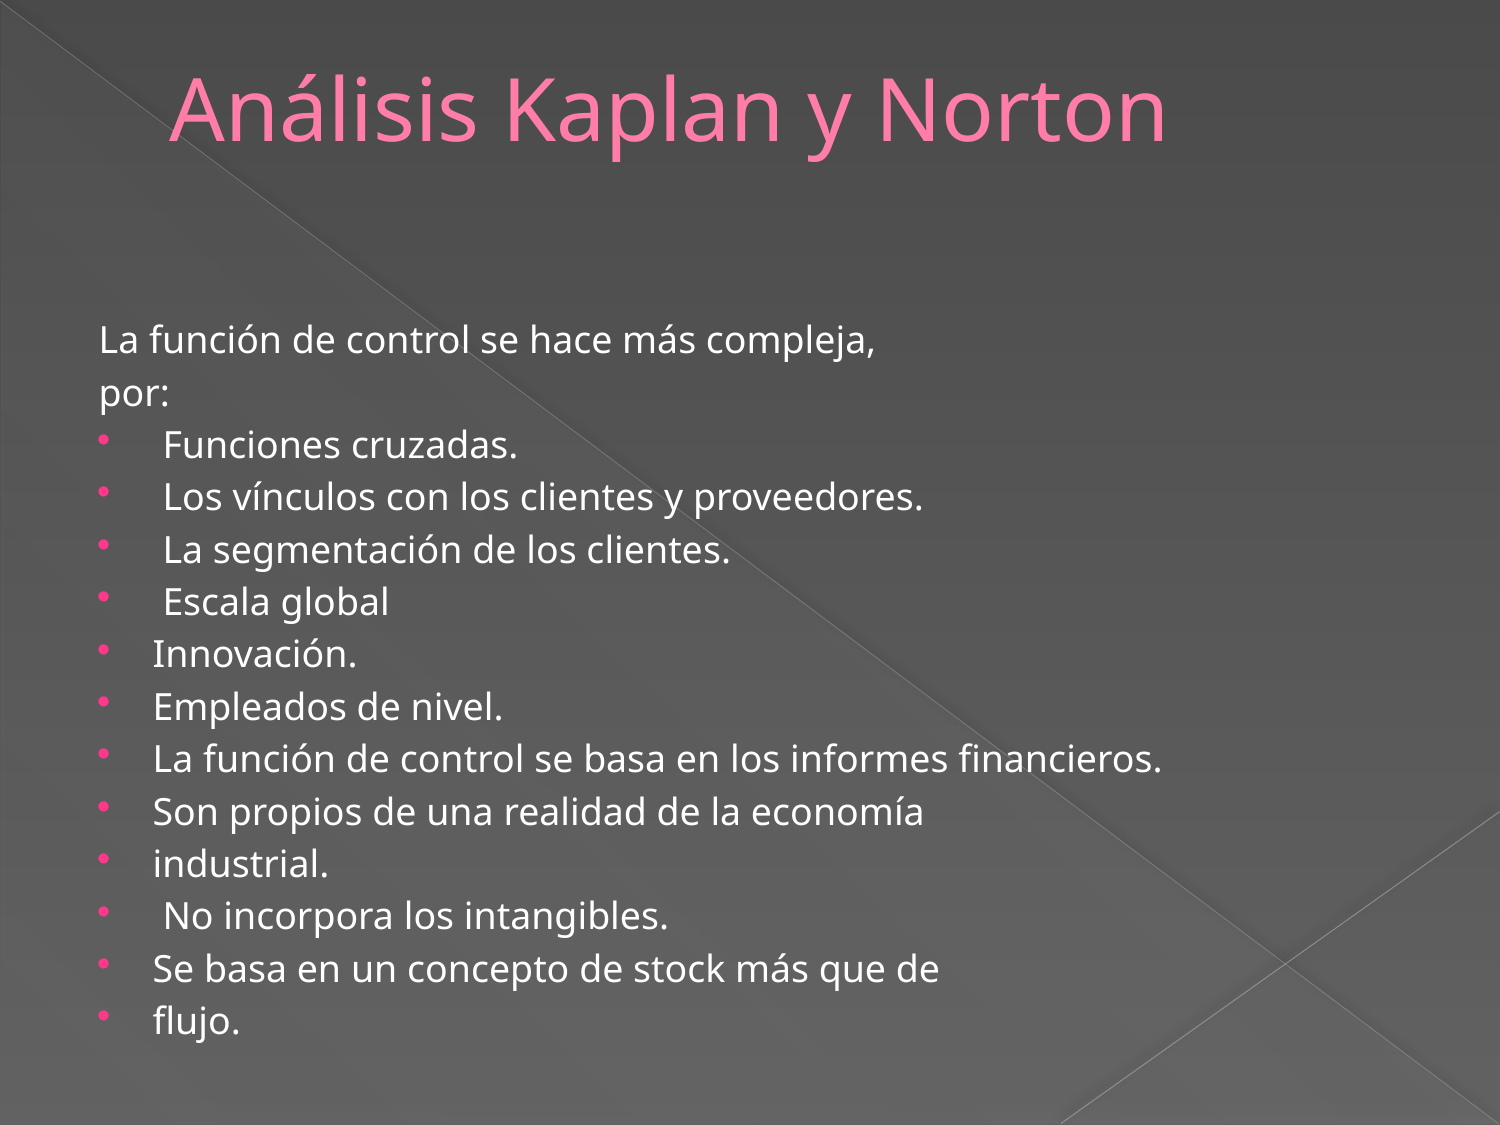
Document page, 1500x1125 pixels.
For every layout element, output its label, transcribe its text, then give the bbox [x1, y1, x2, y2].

title Análisis Kaplan y Norton [75, 43, 1425, 274]
list La función de control se hace más compleja, por: Funciones cruzadas. Los vínculos con los clientes y proveedores. La segmentación de los clientes. Escala global Innovación. Empleados de nivel. La función de control se basa en los informes financieros. Son propios de una realidad de la economía industrial. No incorpora los intangibles. Se basa en un concepto de stock más que de flujo. [75, 308, 1425, 1059]
